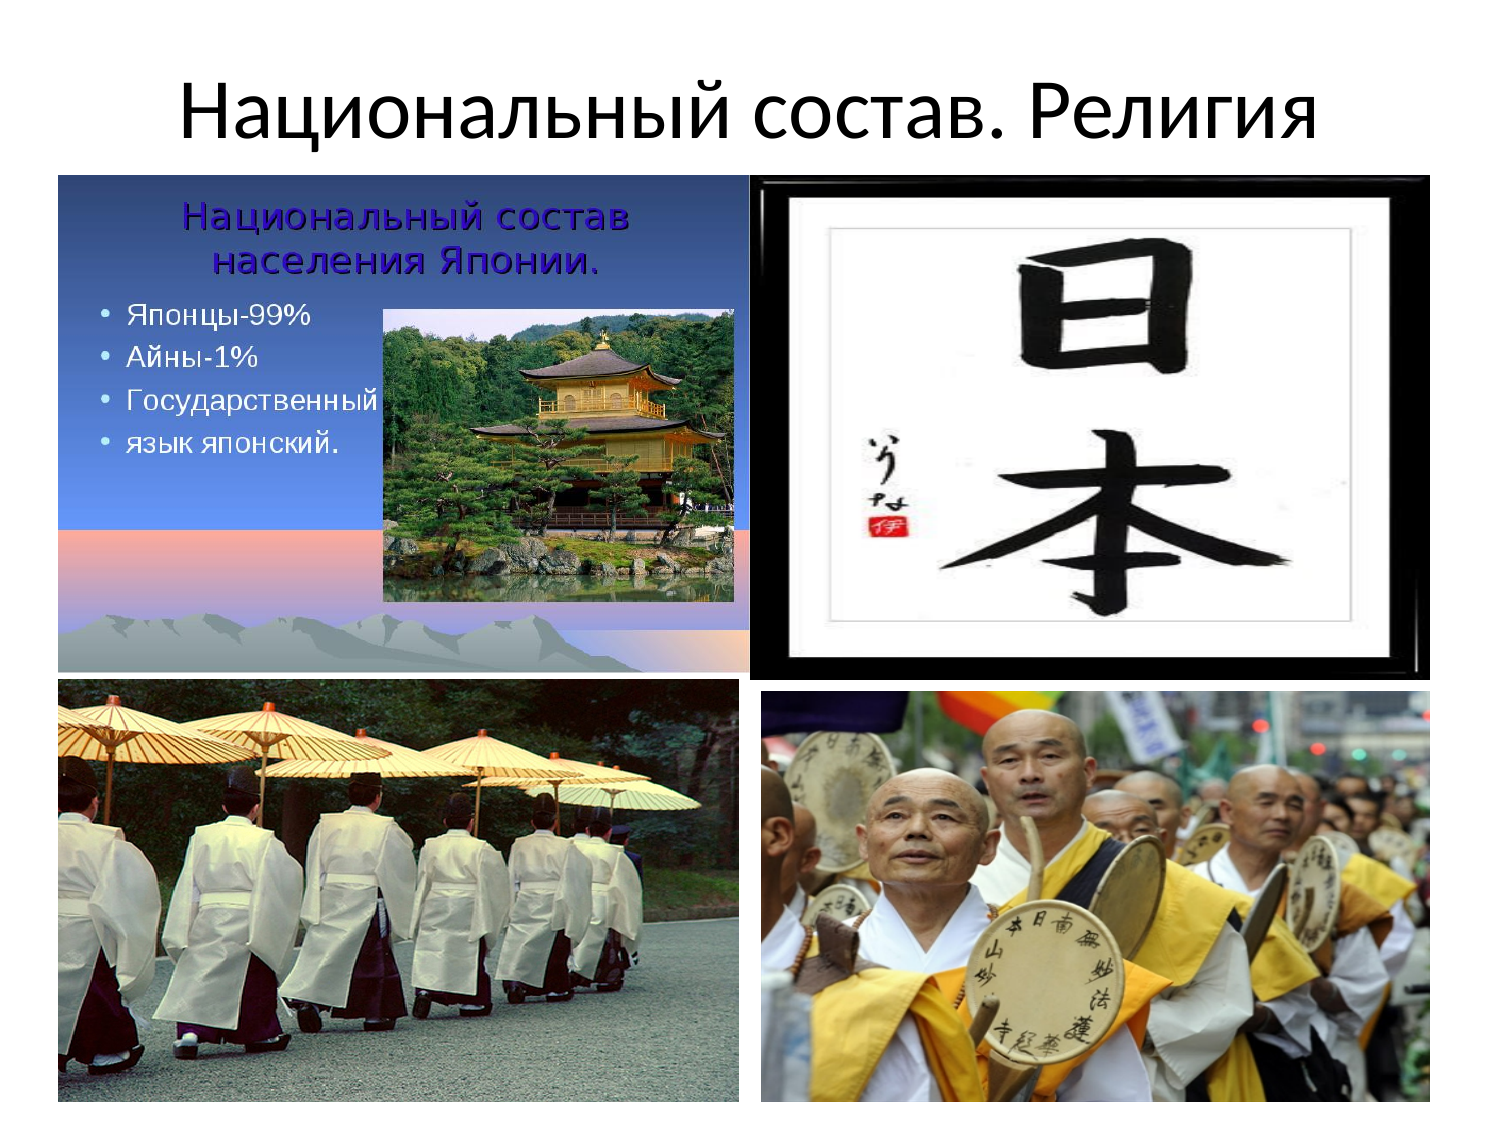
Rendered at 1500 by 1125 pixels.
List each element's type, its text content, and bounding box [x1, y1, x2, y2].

picture [761, 691, 1430, 1102]
picture [58, 679, 739, 1102]
title Национальный состав. Религия [75, 45, 1425, 164]
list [751, 175, 1430, 680]
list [58, 175, 751, 674]
